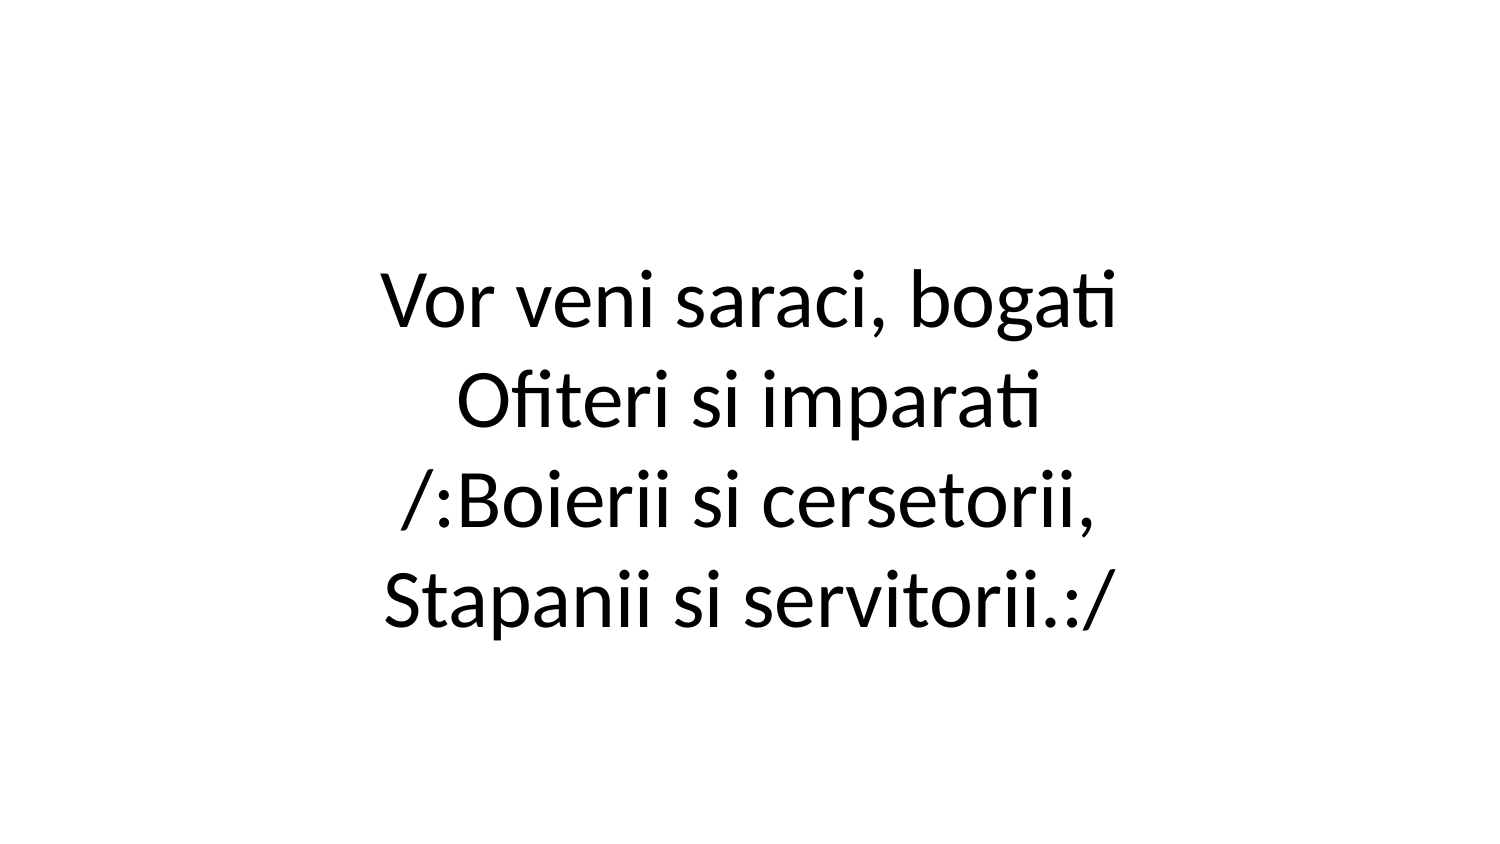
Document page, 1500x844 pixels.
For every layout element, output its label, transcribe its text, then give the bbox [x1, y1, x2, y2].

text_box Vor veni saraci, bogati Ofiteri si imparati /:Boierii si cersetorii, Stapanii si servitorii.:/ [365, 192, 1135, 652]
